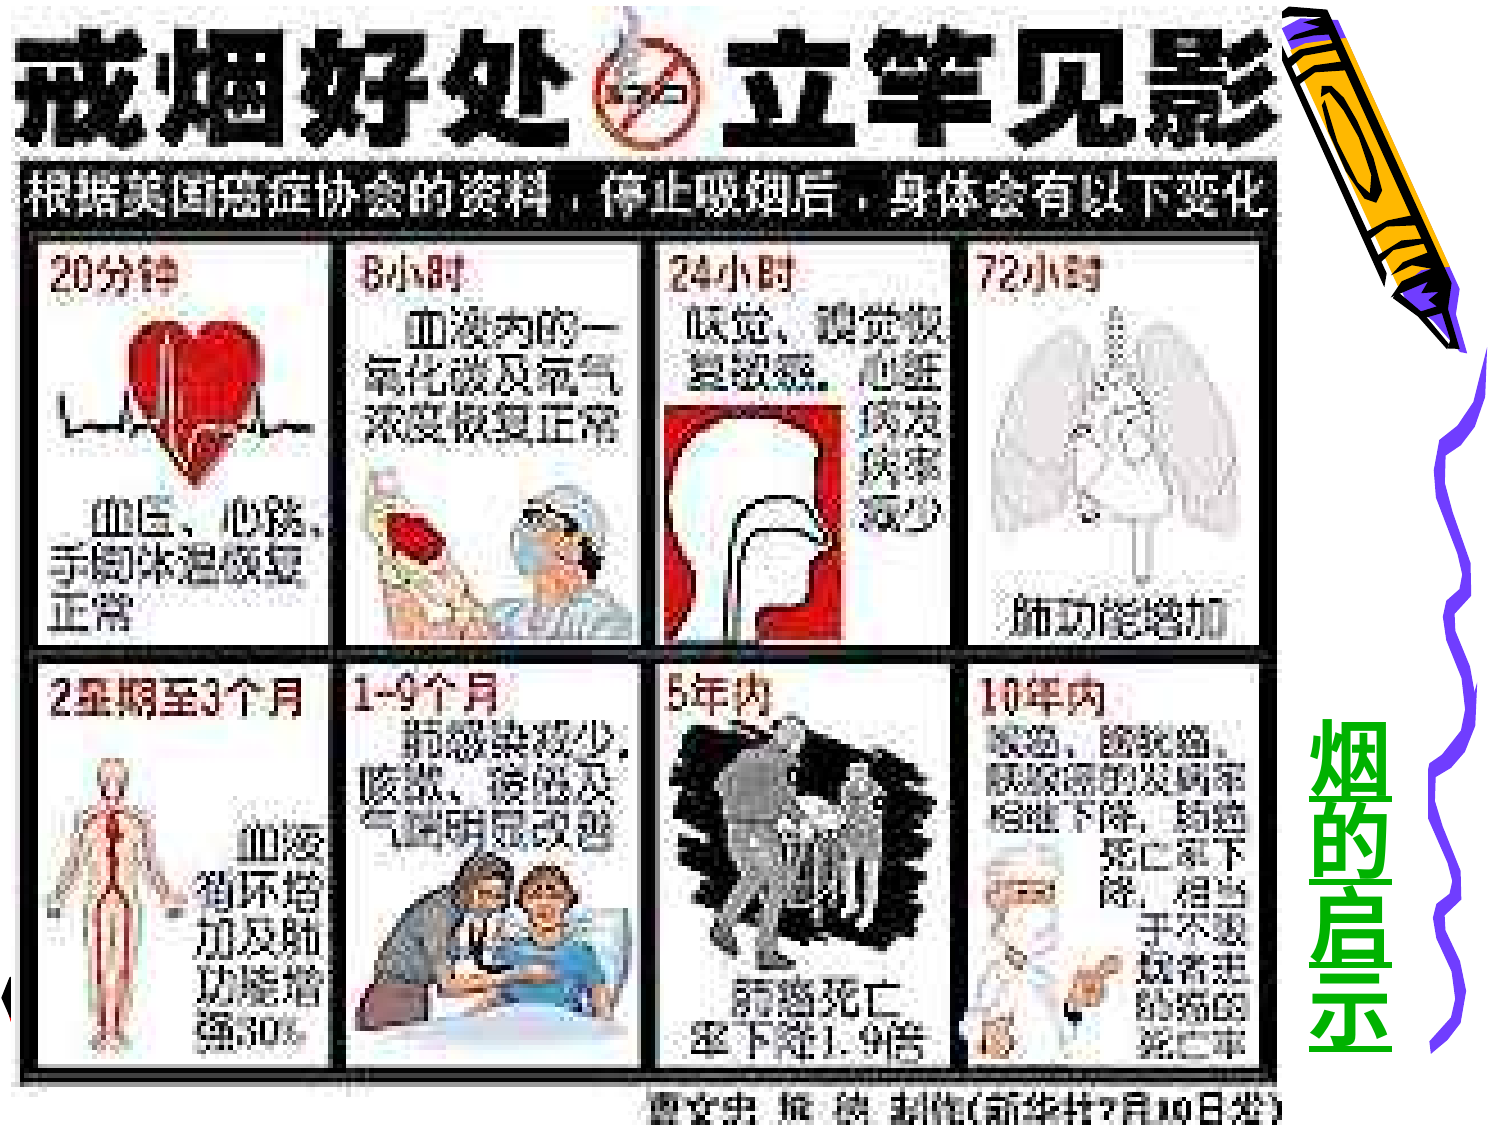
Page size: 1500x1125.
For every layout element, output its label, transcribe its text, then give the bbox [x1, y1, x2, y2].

title 烟的启示 [1293, 408, 1424, 835]
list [11, 6, 1282, 1125]
